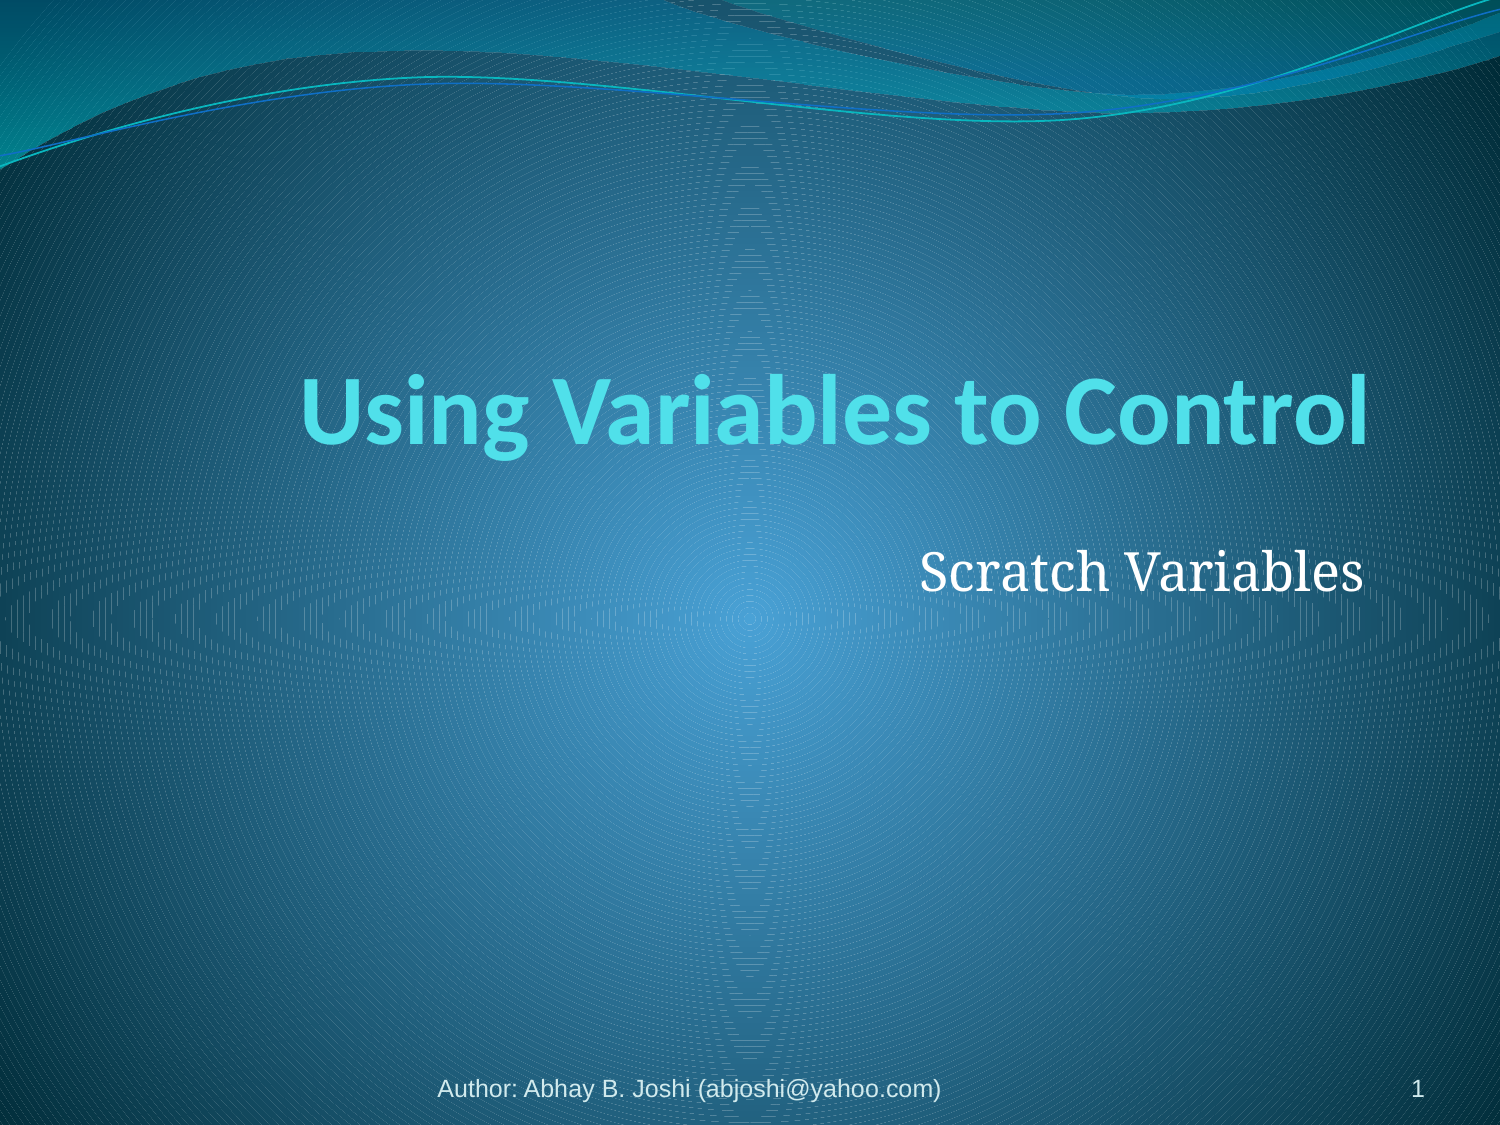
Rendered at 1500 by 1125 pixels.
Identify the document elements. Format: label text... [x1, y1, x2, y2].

title Using Variables to Control [87, 224, 1376, 525]
slide_number 1 [1299, 1042, 1425, 1103]
subtitle Scratch Variables [87, 529, 1376, 818]
footer Author: Abhay B. Joshi (abjoshi@yahoo.com) [437, 1042, 988, 1103]
